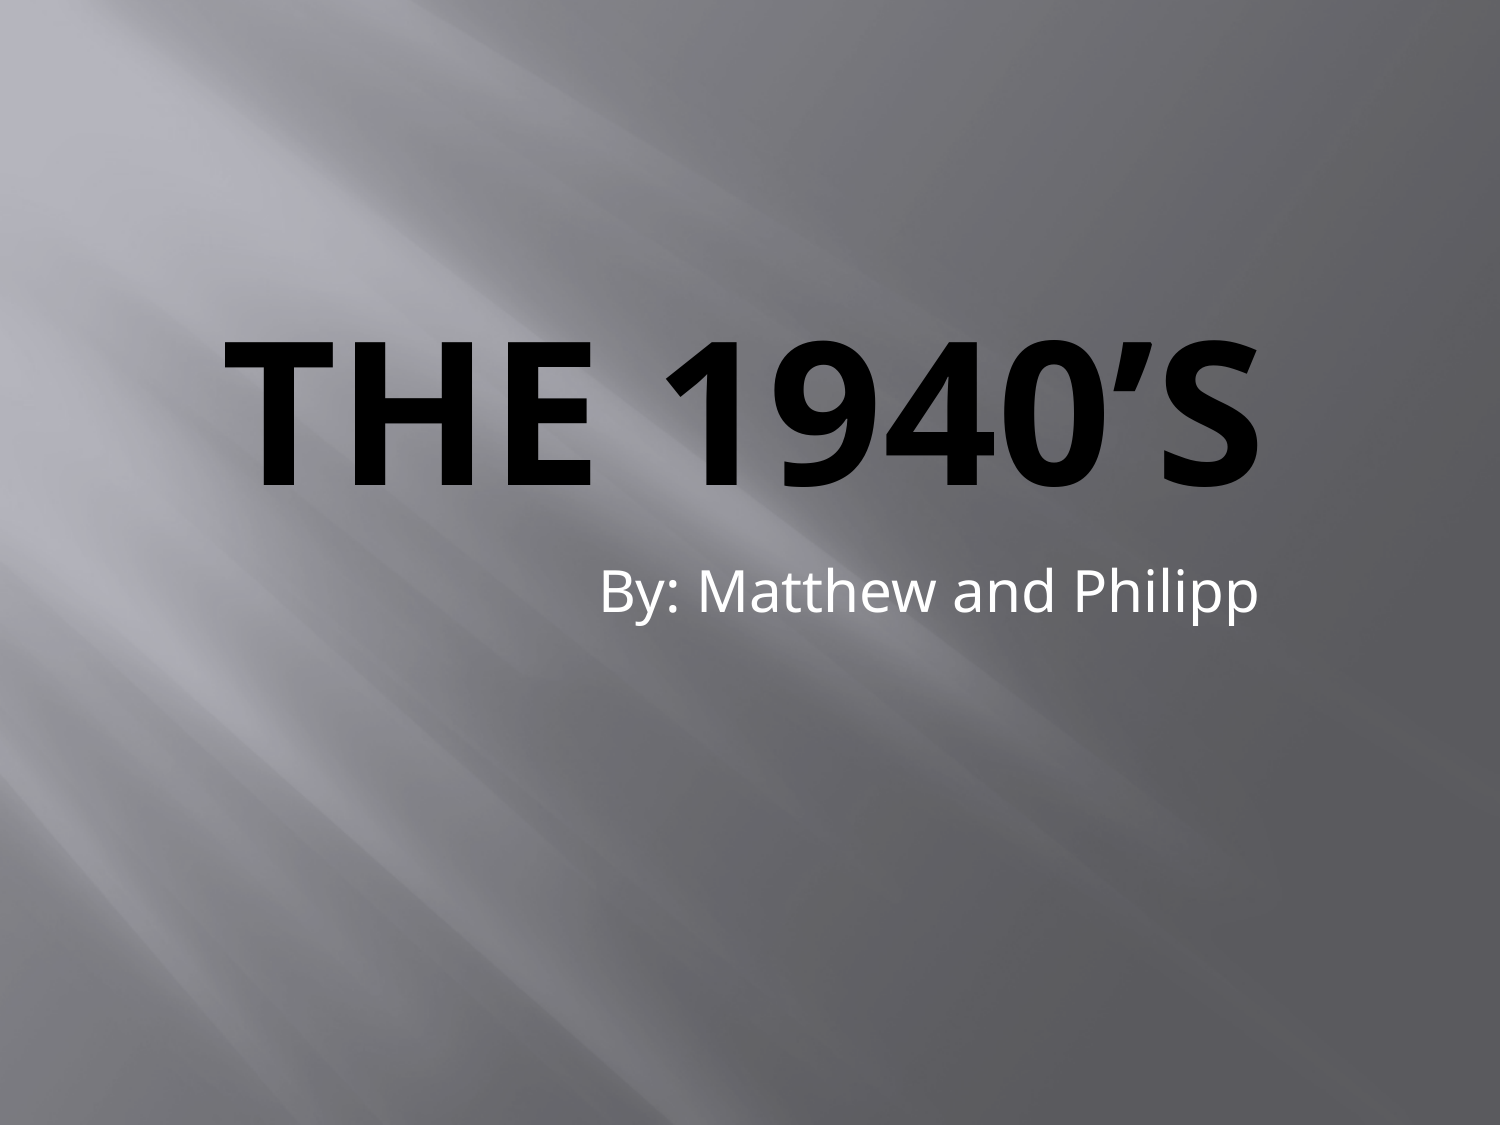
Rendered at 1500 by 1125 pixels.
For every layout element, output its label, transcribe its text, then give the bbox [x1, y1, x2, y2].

subtitle By: Matthew and Philipp [225, 546, 1275, 834]
title The 1940’s [69, 224, 1420, 525]
